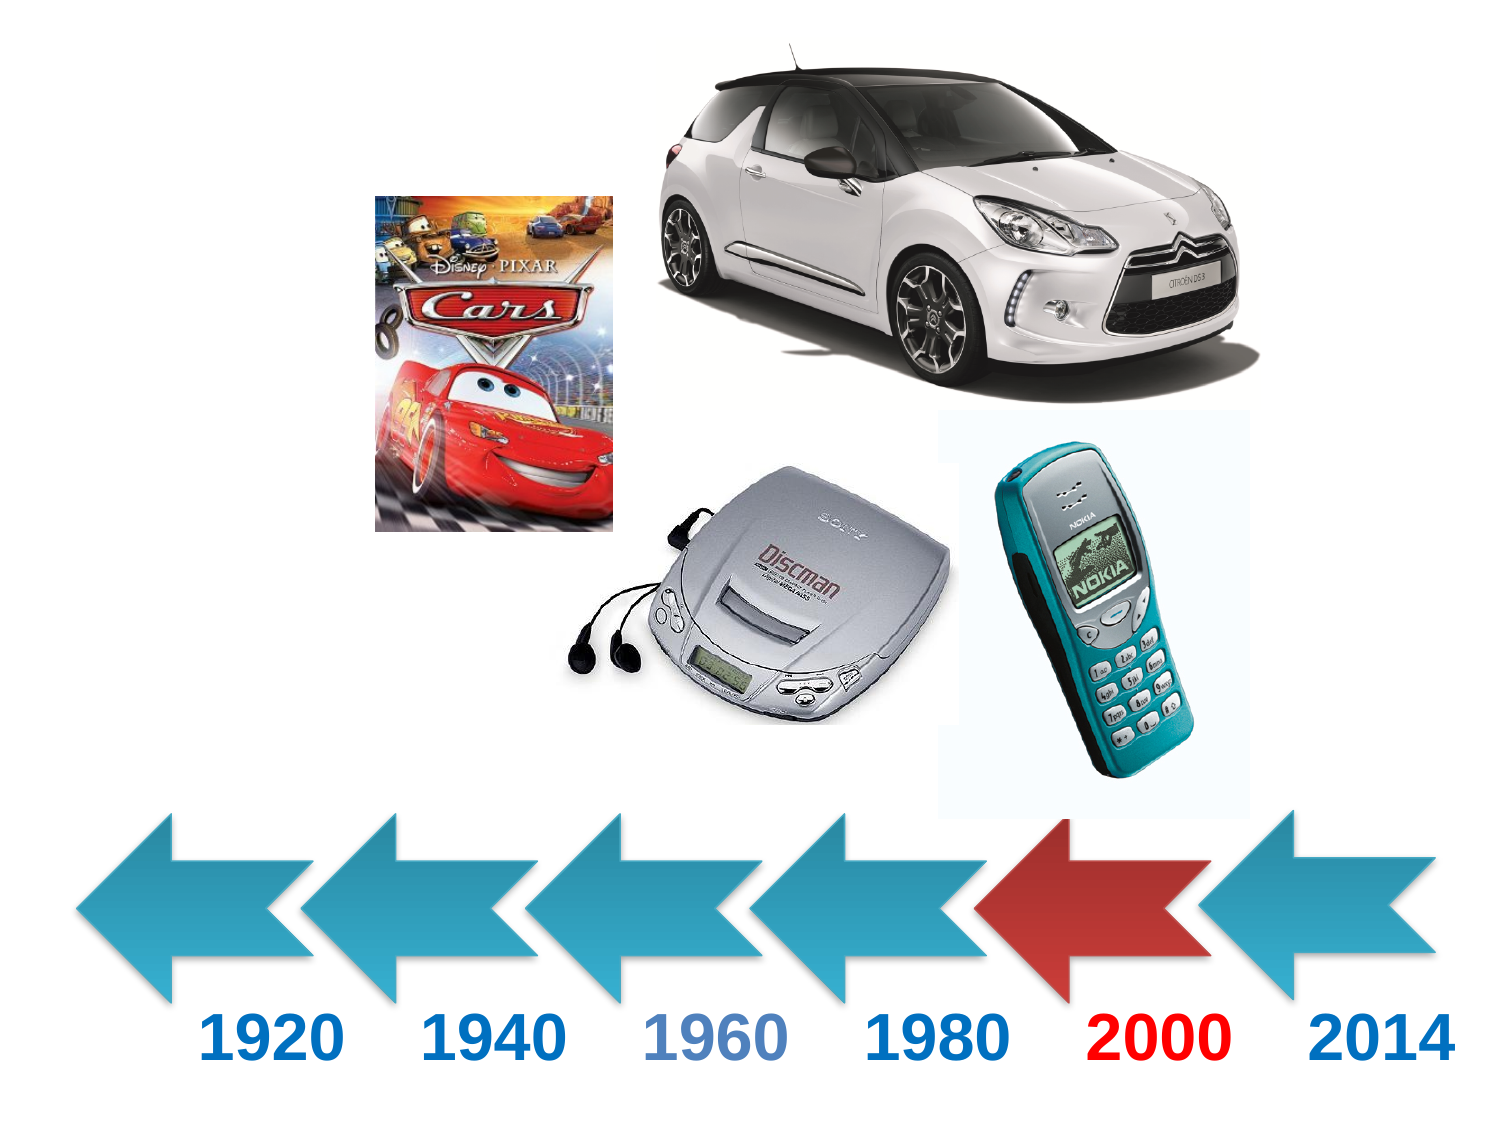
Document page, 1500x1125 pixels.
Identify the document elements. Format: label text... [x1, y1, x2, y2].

text_box 1960 [626, 986, 805, 1081]
text_box [973, 828, 1212, 1004]
text_box [525, 813, 763, 1004]
text_box 2000 [1070, 986, 1249, 1081]
text_box [1198, 809, 1436, 1000]
picture [375, 37, 1261, 820]
text_box [749, 813, 987, 1004]
text_box 1940 [404, 986, 583, 1081]
text_box 2014 [1292, 986, 1471, 1081]
text_box 1980 [848, 986, 1027, 1081]
text_box [76, 813, 314, 1004]
text_box 1920 [183, 986, 361, 1081]
text_box [300, 813, 539, 1004]
